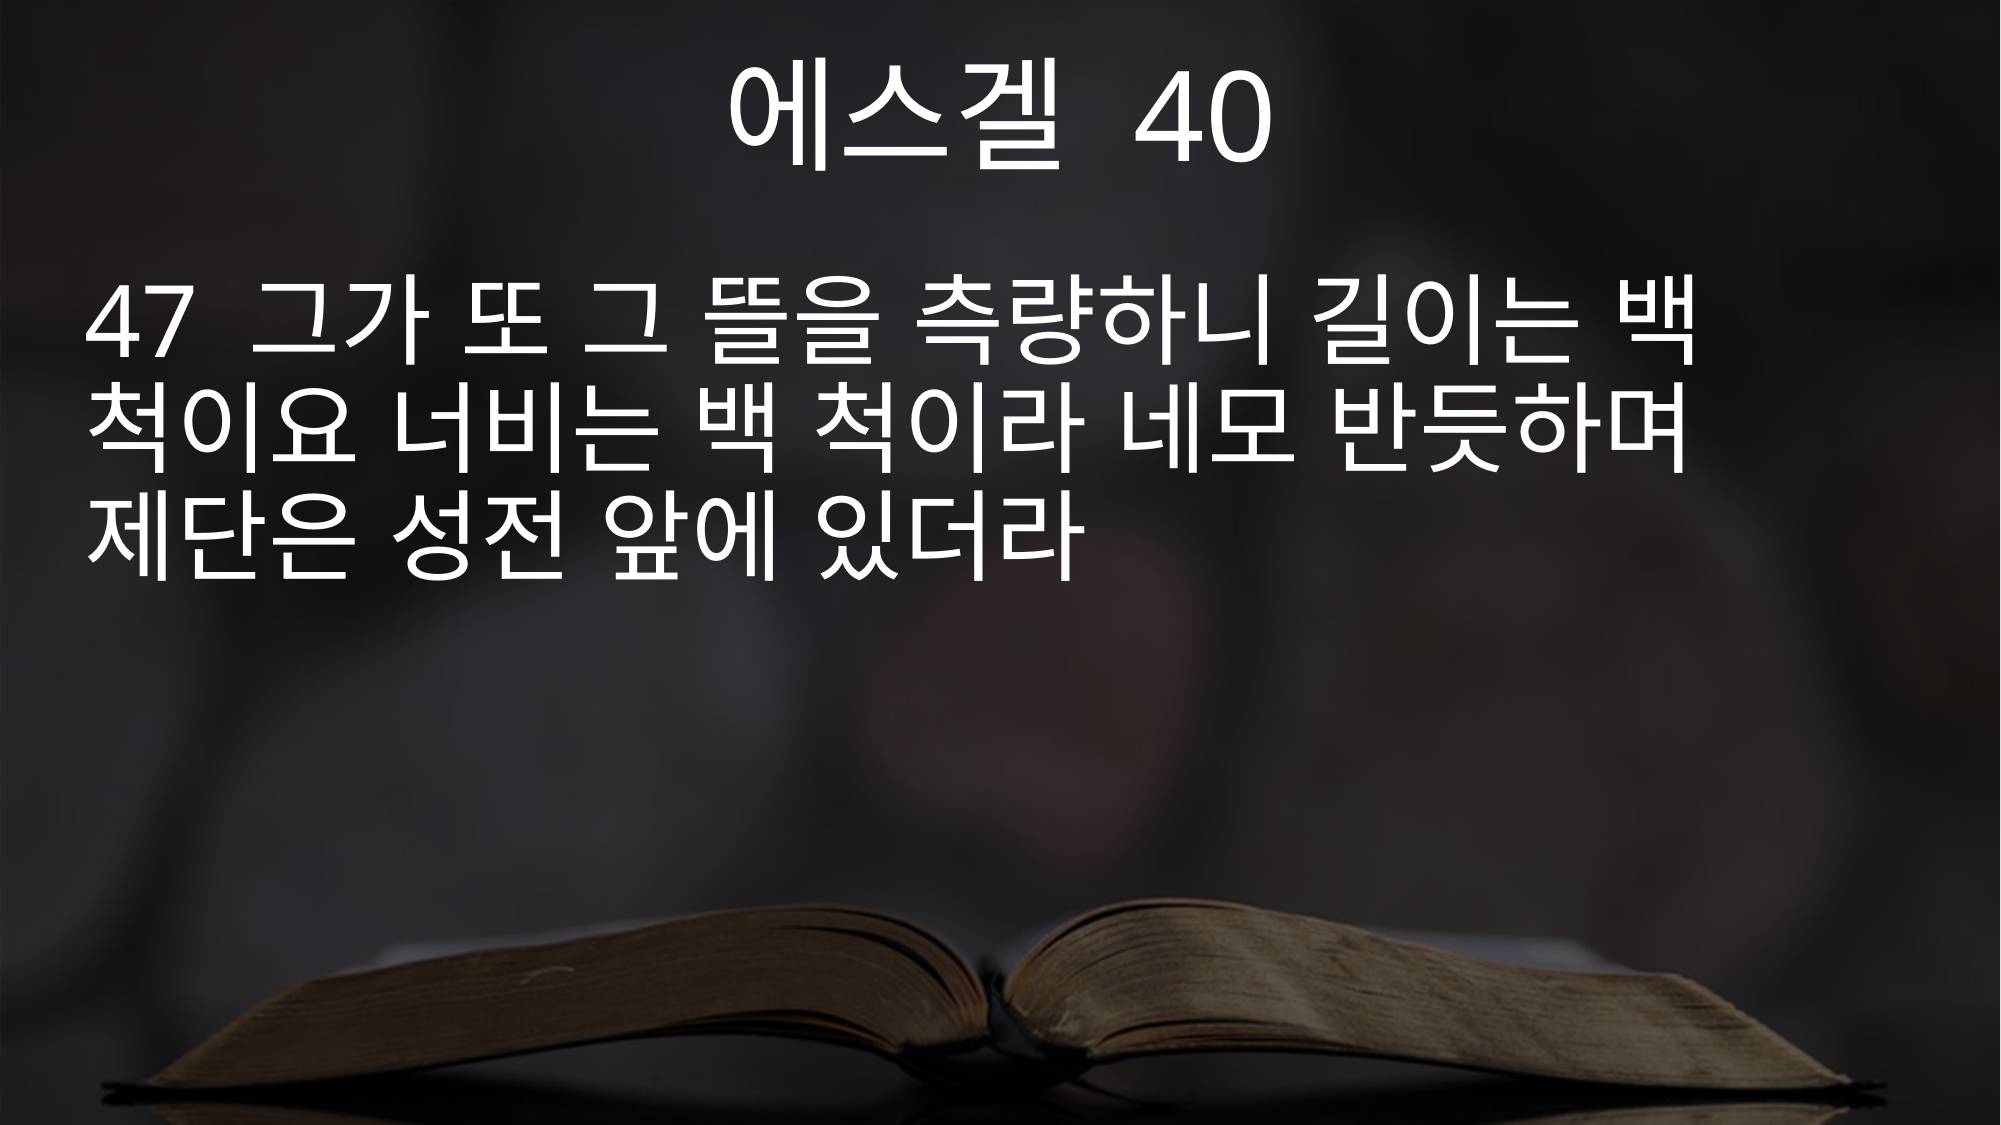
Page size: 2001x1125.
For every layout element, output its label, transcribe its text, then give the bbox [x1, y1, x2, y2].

footer 에스겔 40 [0, 32, 2000, 192]
list 47 그가 또 그 뜰을 측량하니 길이는 백 척이요 너비는 백 척이라 네모 반듯하며 제단은 성전 앞에 있더라 [69, 263, 1953, 423]
picture [0, 0, 2001, 1125]
